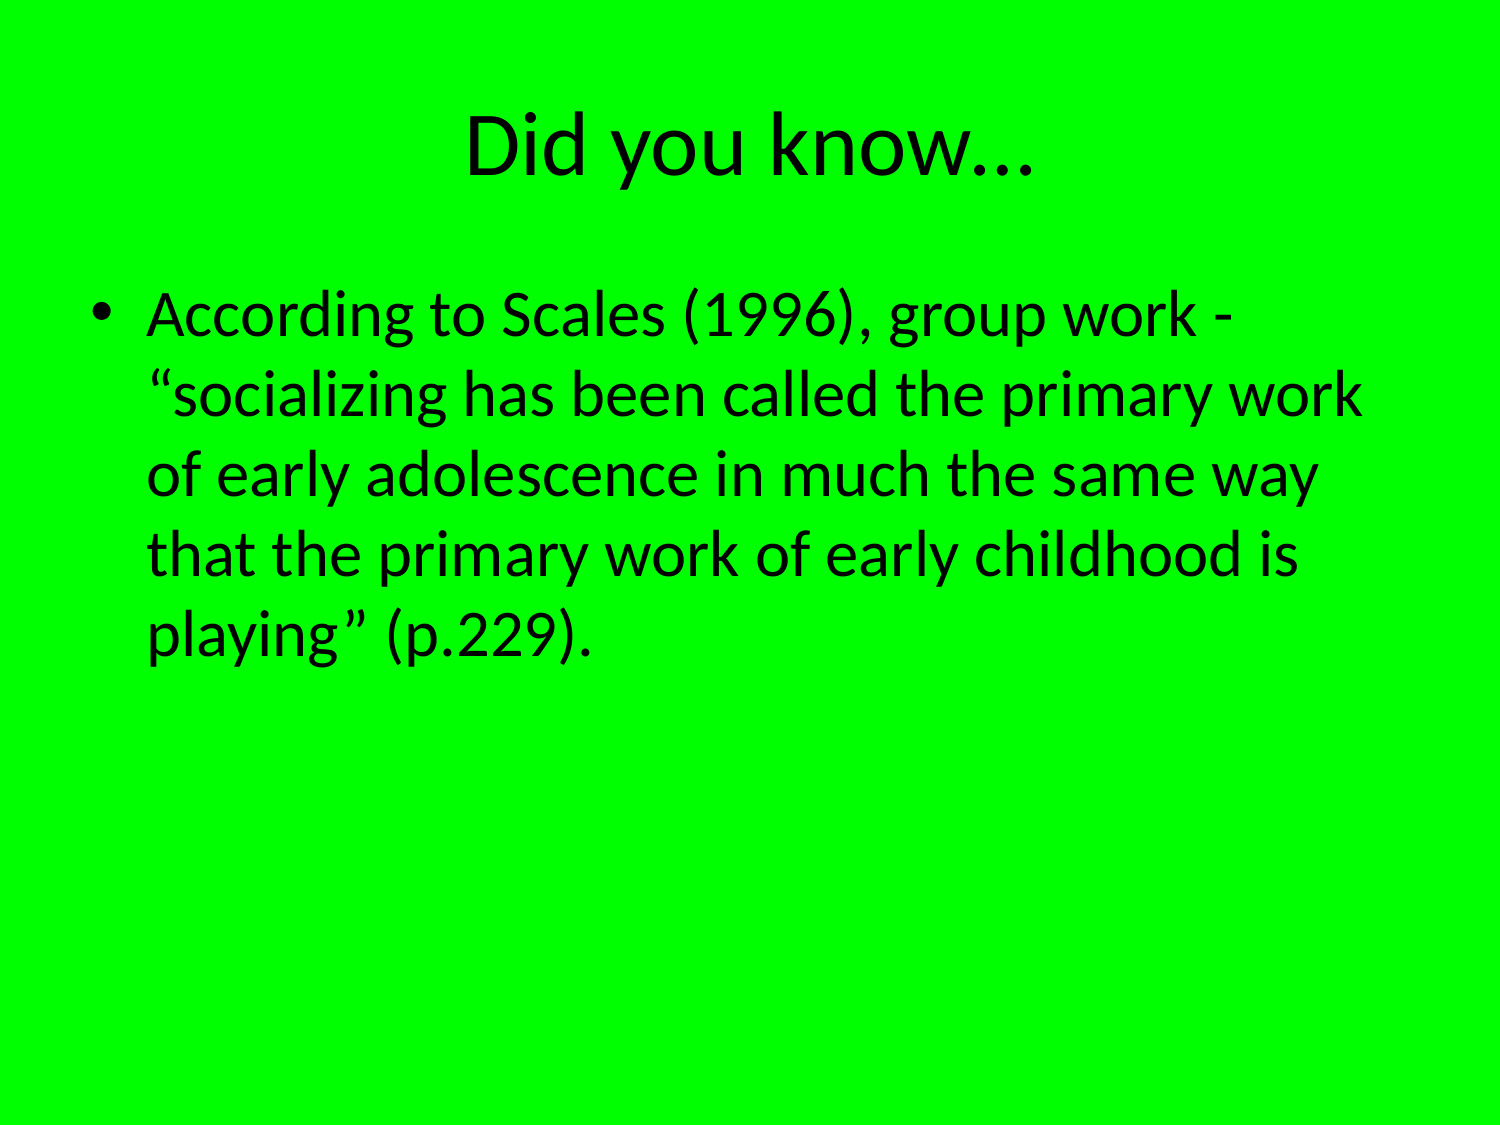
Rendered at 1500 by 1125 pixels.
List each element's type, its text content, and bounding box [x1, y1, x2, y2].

list According to Scales (1996), group work - “socializing has been called the primary work of early adolescence in much the same way that the primary work of early childhood is playing” (p.229). [75, 262, 1425, 1005]
title Did you know… [75, 45, 1425, 233]
